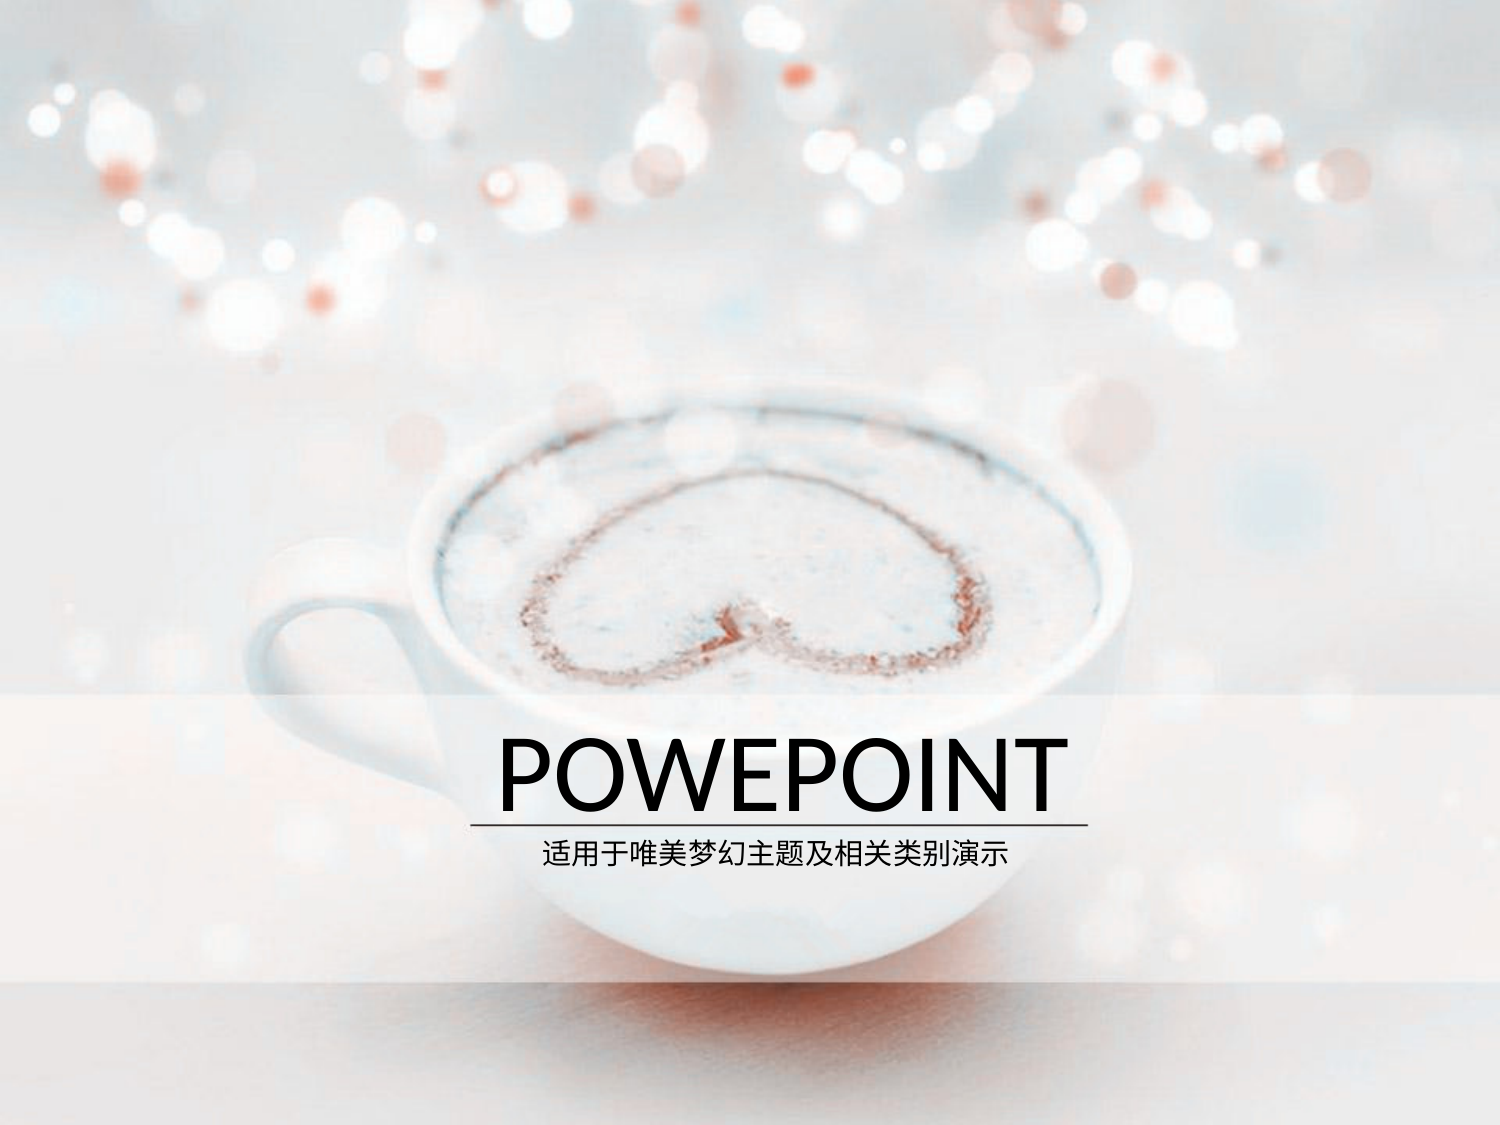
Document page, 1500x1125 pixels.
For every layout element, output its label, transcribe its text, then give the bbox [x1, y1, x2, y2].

text_box POWEPOINT [480, 691, 1348, 842]
text_box 适用于唯美梦幻主题及相关类别演示 [527, 828, 1207, 878]
picture [0, 0, 1500, 1125]
